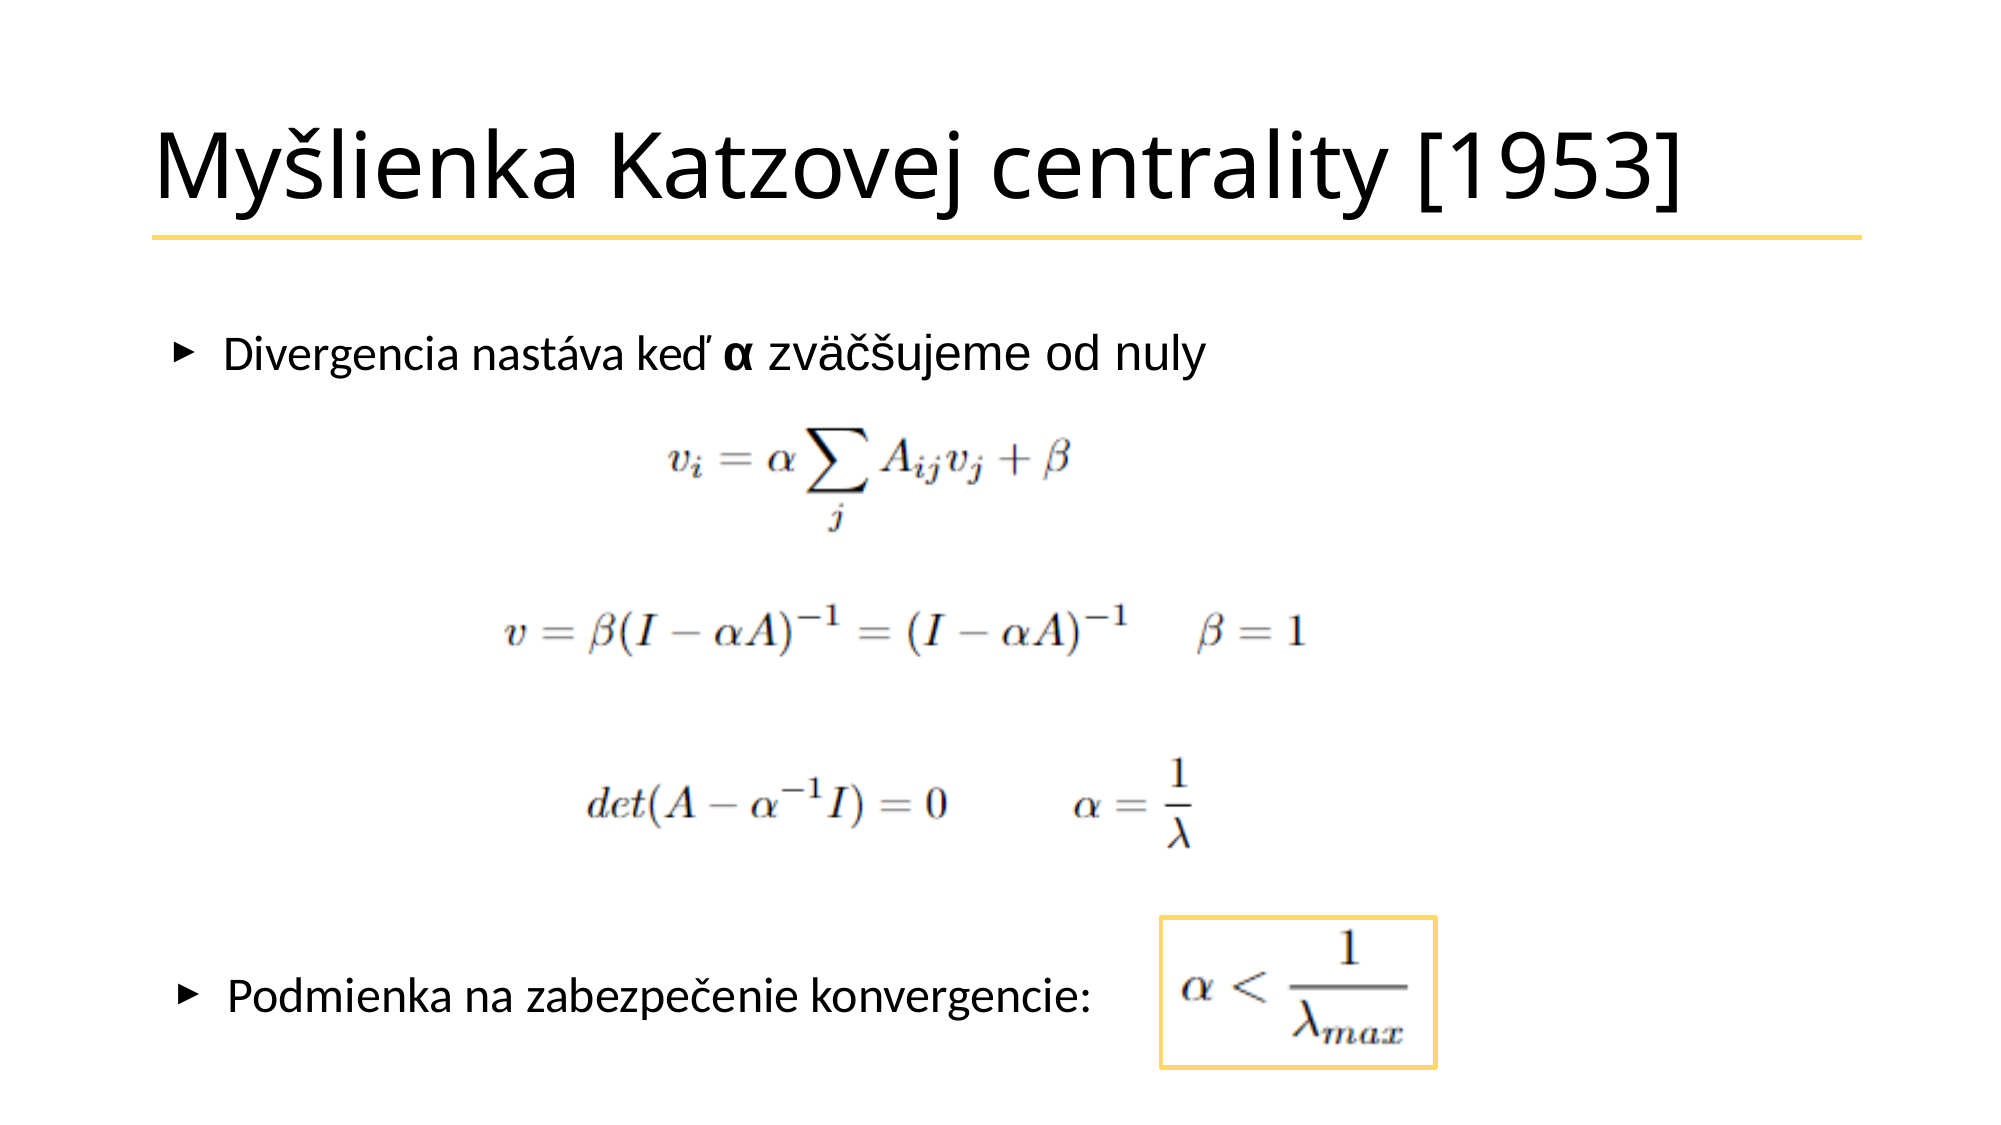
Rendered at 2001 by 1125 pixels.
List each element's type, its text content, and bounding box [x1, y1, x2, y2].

text_box Podmienka na zabezpečenie konvergencie: [156, 925, 1120, 1120]
picture [624, 395, 1113, 546]
text_box Divergencia nastáva keď α zväčšujeme od nuly [152, 282, 1247, 478]
picture [563, 729, 1218, 857]
title Myšlienka Katzovej centrality [1953] [137, 59, 1863, 278]
picture [1163, 919, 1434, 1065]
picture [392, 572, 1346, 697]
